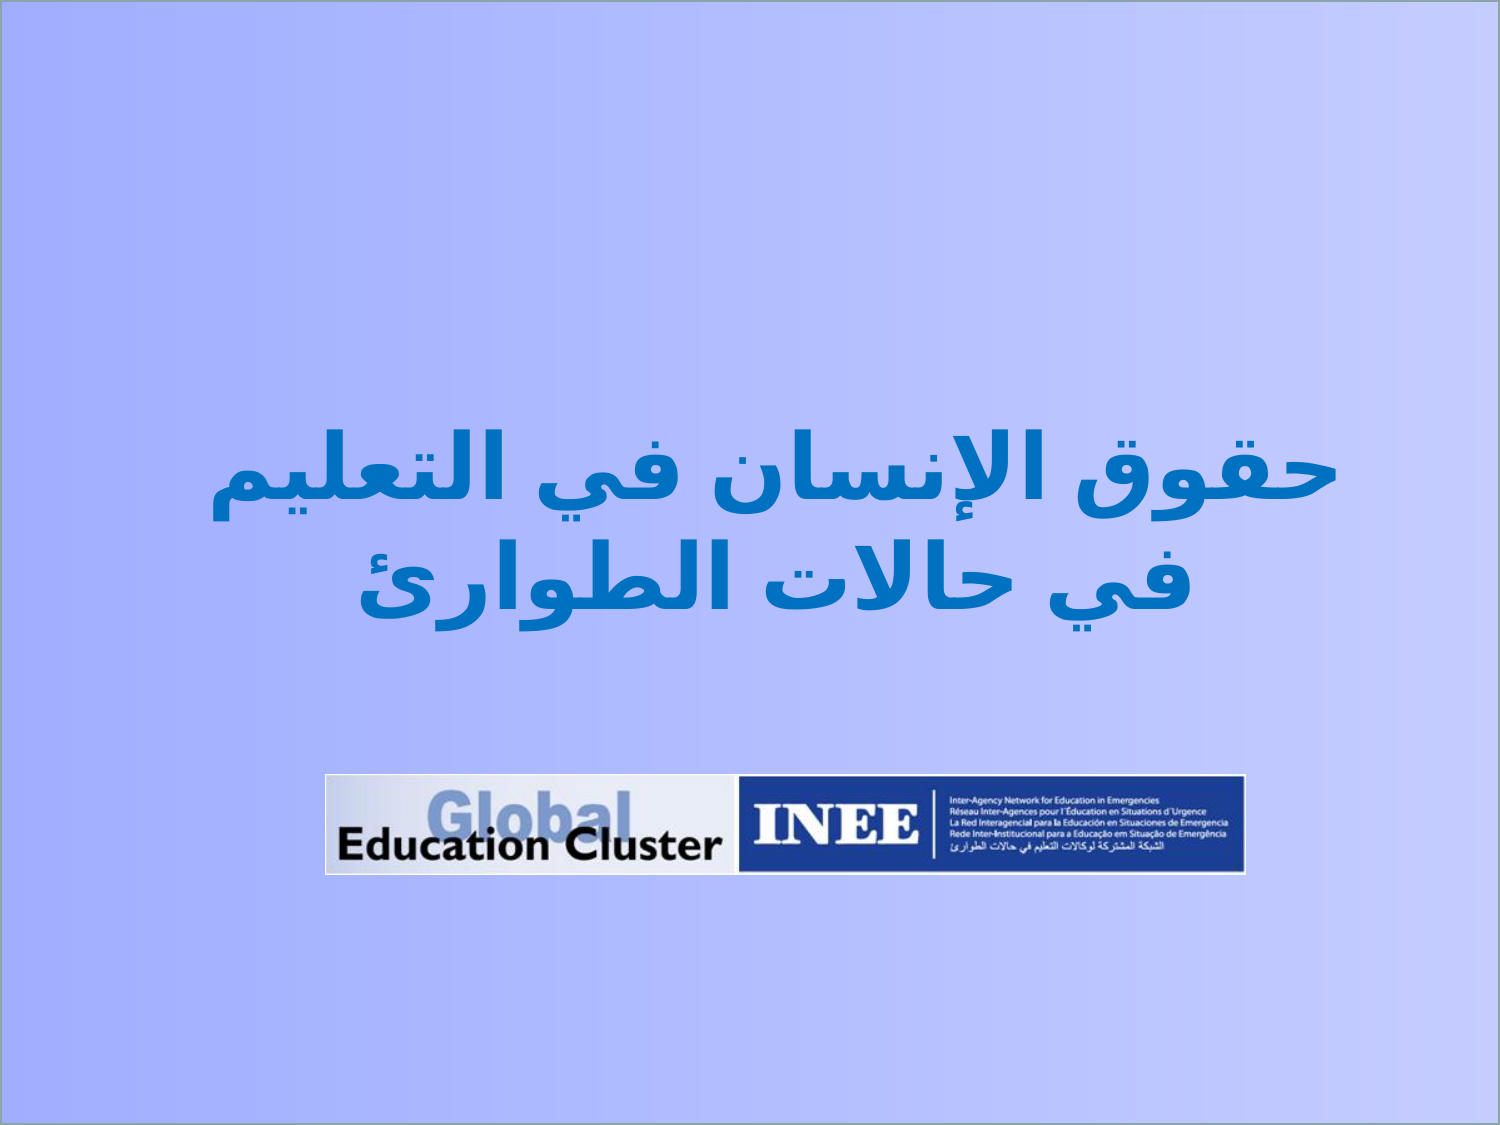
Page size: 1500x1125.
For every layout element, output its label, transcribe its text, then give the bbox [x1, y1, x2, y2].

picture [325, 774, 1246, 875]
title حقوق الإنسان في التعليم في حالات الطوارئ [116, 396, 1437, 639]
